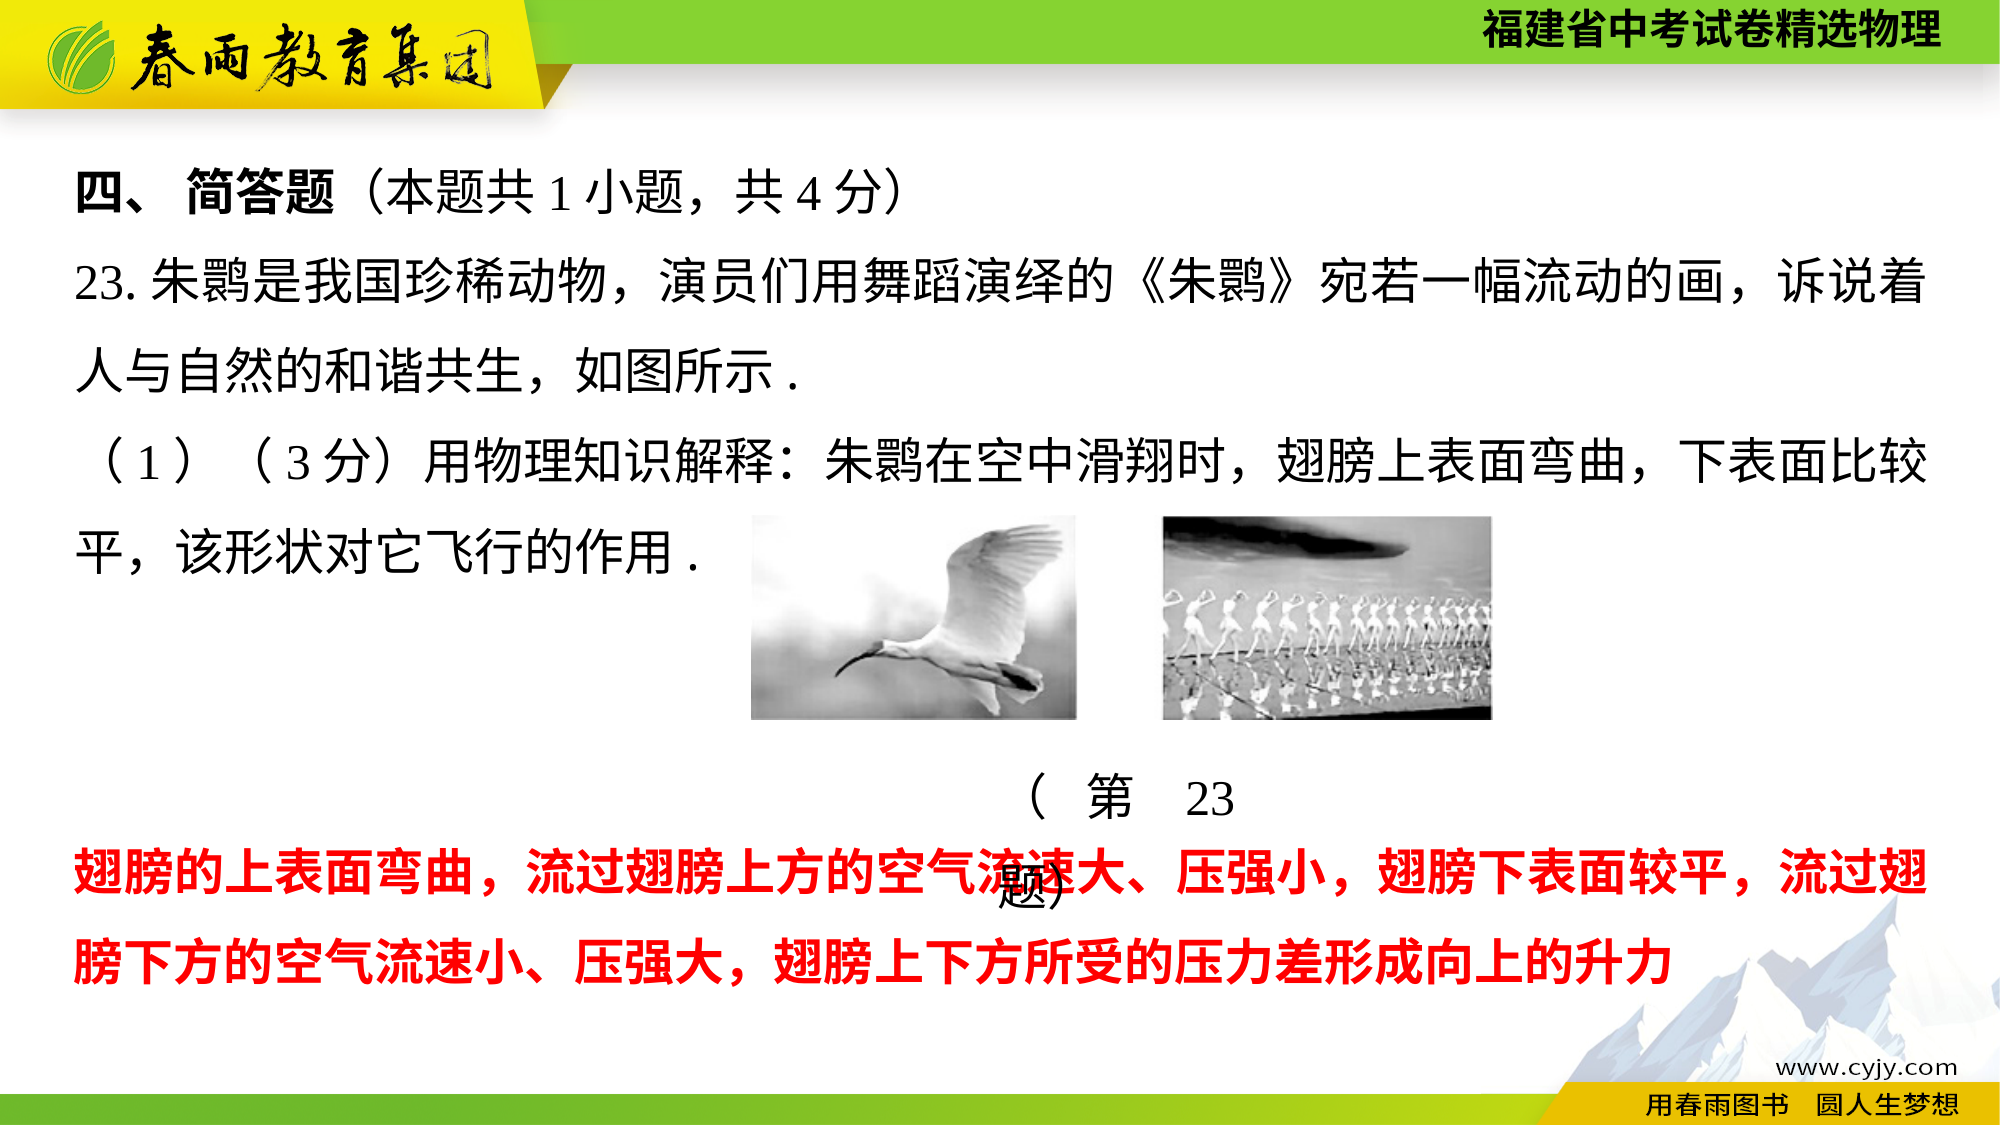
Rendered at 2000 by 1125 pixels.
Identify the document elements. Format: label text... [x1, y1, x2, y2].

list 四、 简答题（本题共1小题，共4分） 23.朱鹮是我国珍稀动物，演员们用舞蹈演绎的《朱鹮》宛若一幅流动的画，诉说着人与自然的和谐共生，如图所示. （1）（3分）用物理知识解释：朱鹮在空中滑翔时，翅膀上表面弯曲，下表面比较平，该形状对它飞行的作用. [59, 122, 1944, 581]
picture [0, 0, 2000, 1125]
text_box 翅膀的上表面弯曲，流过翅膀上方的空气流速大、压强小，翅膀下表面较平，流过翅膀下方的空气流速小、压强大，翅膀上下方所受的压力差形成向上的升力 [59, 802, 1944, 998]
text_box （第23题） [982, 728, 1263, 833]
